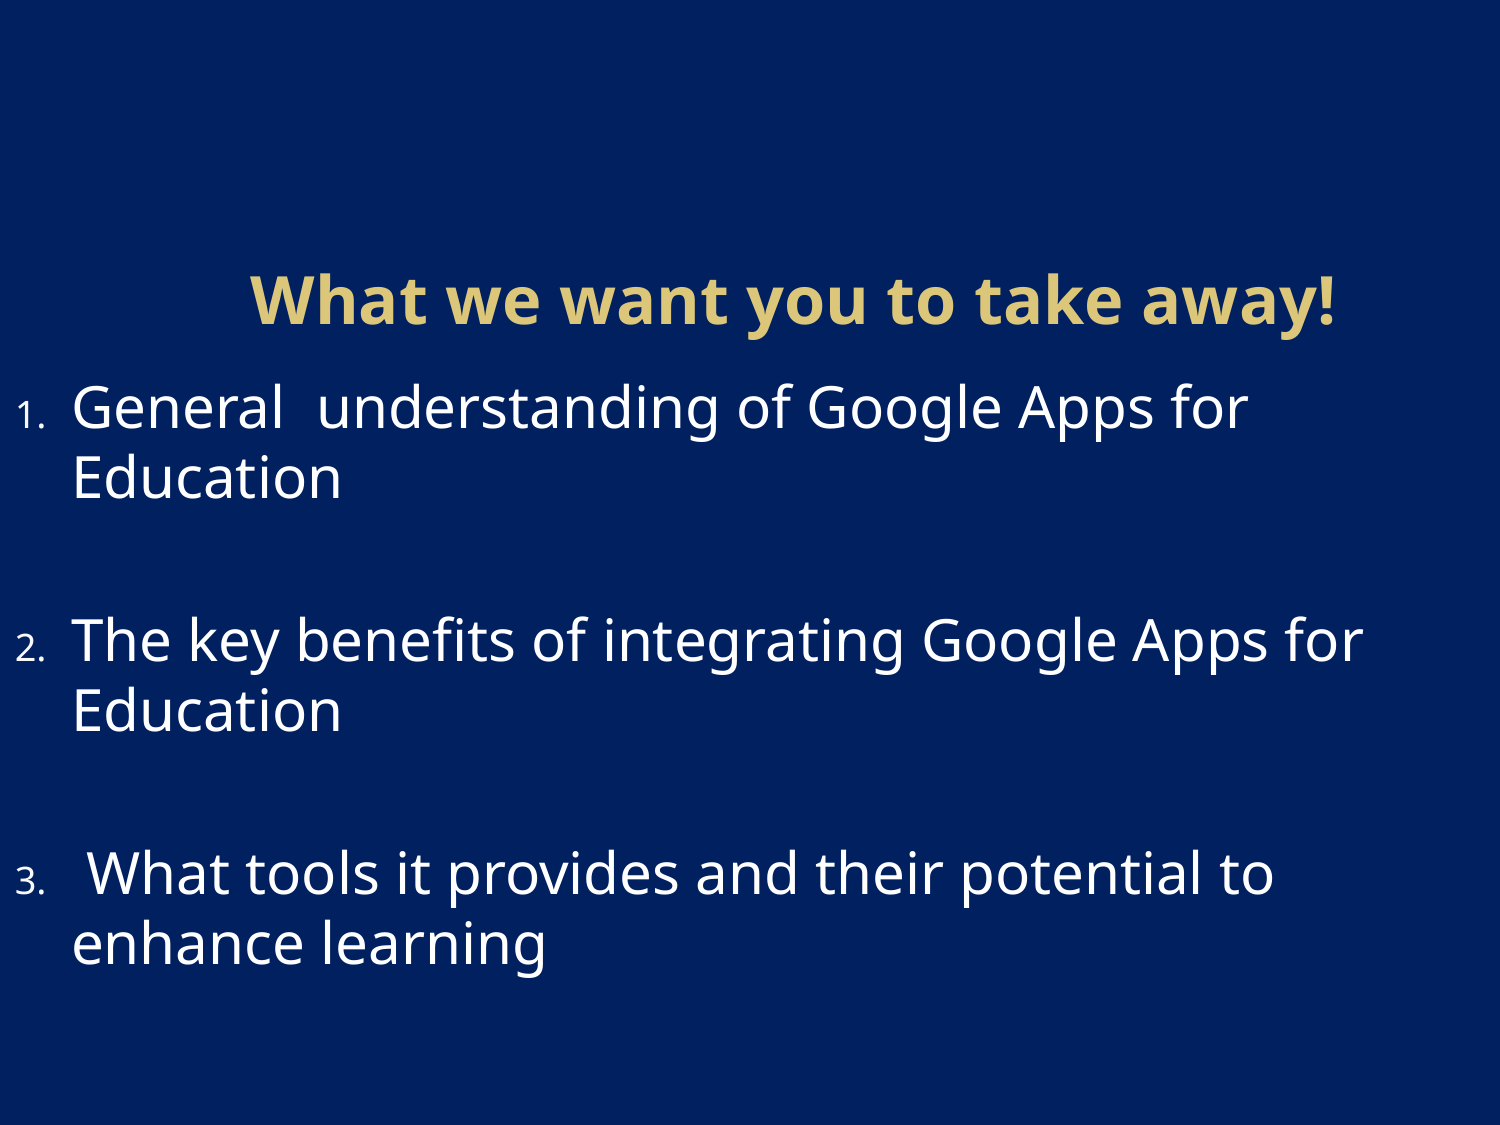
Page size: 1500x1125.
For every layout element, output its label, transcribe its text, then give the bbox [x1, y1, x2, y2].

list General understanding of Google Apps for Education The key benefits of integrating Google Apps for Education What tools it provides and their potential to enhance learning [0, 362, 1500, 900]
title What we want you to take away! [137, 112, 1450, 338]
